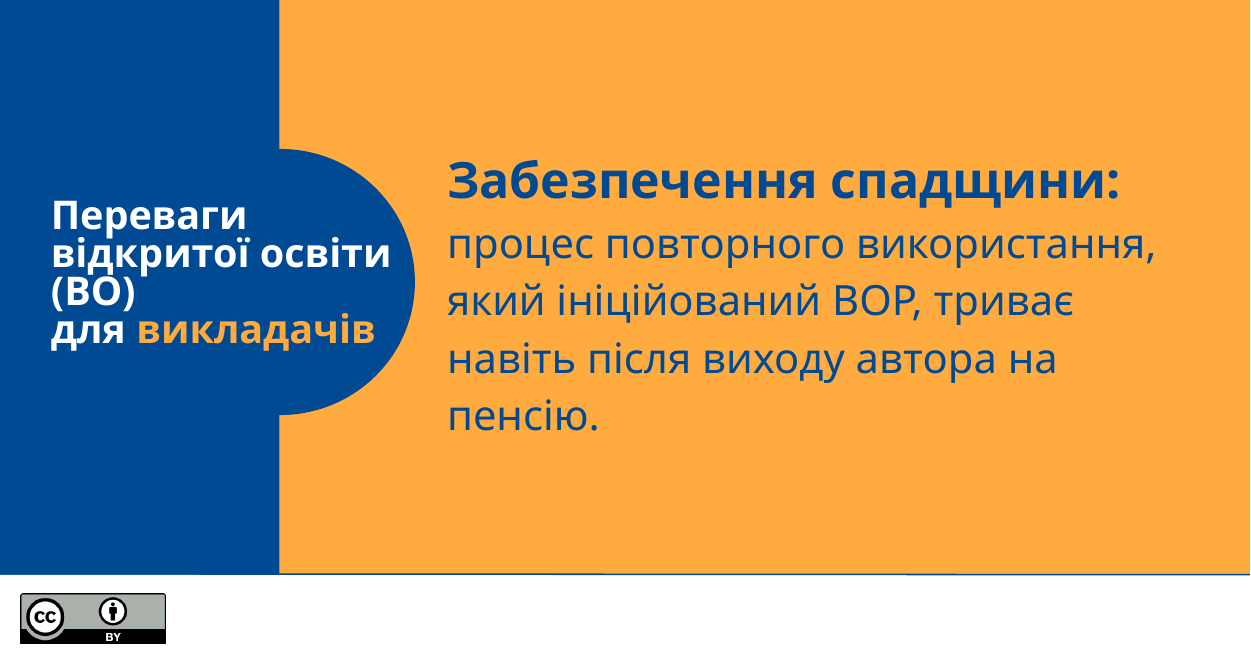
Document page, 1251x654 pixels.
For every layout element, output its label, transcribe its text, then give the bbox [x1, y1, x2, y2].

text_box Переваги відкритої освіти (BO) для викладачів [35, 184, 432, 367]
text_box Забезпечення спадщини: процес повторного використання, який ініційований ВОР, триває навіть після виходу автора на пенсію. [432, 124, 1227, 454]
picture [20, 592, 166, 645]
text_box [189, 148, 372, 184]
text_box [176, 367, 384, 416]
text_box [0, 0, 280, 573]
text_box [0, 582, 1250, 654]
